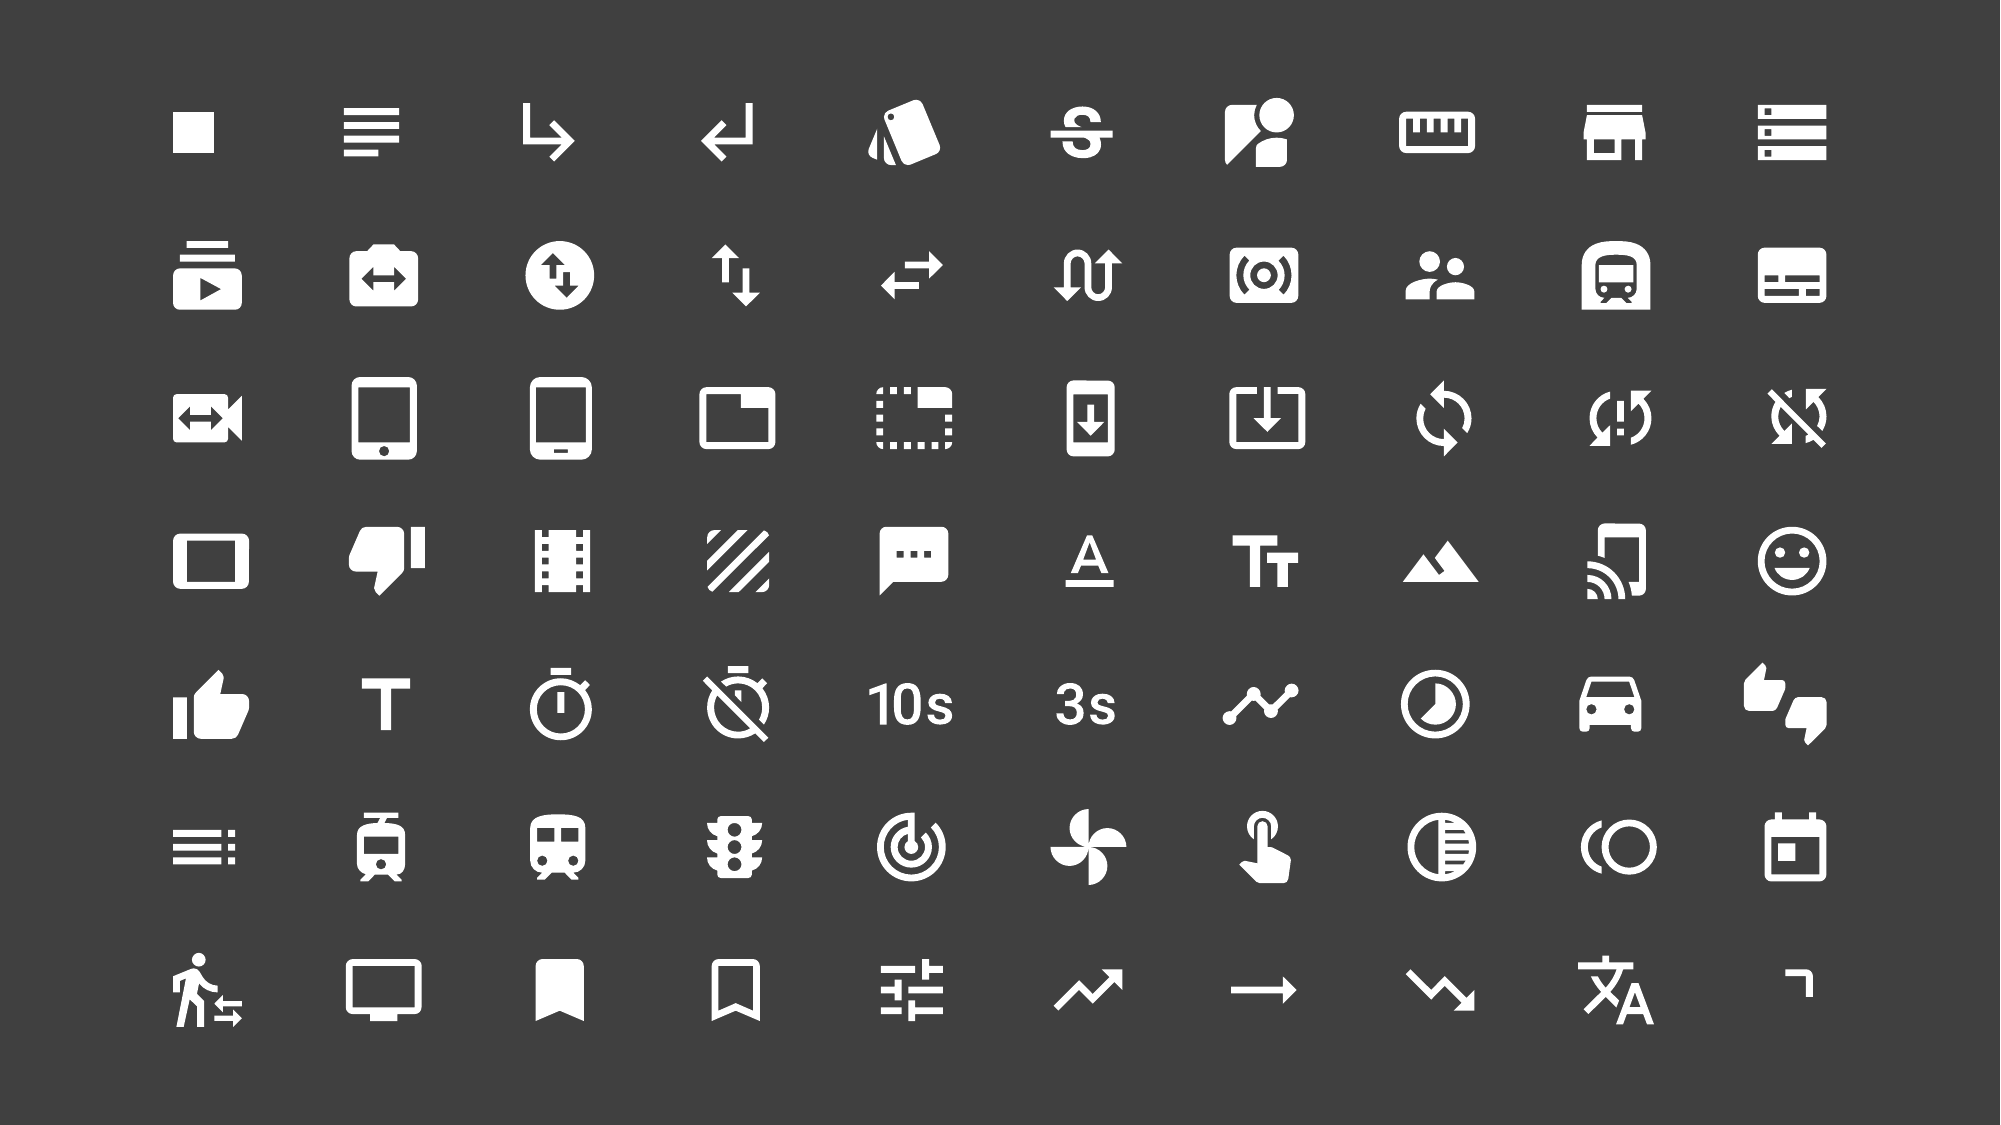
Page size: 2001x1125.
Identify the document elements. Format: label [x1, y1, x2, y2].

text_box [356, 812, 406, 882]
text_box [1757, 247, 1827, 303]
text_box [1617, 400, 1624, 422]
text_box [890, 442, 897, 450]
text_box [721, 676, 770, 725]
text_box [529, 678, 592, 741]
text_box [1416, 403, 1458, 457]
text_box [1065, 580, 1114, 587]
text_box [173, 829, 222, 837]
text_box [1053, 969, 1123, 1011]
text_box [728, 551, 770, 593]
text_box [1785, 969, 1813, 997]
text_box [1419, 251, 1441, 272]
text_box [1402, 540, 1479, 582]
text_box [173, 857, 222, 865]
text_box [1785, 697, 1827, 746]
text_box [173, 268, 242, 310]
text_box [345, 959, 422, 1022]
text_box [173, 968, 218, 1027]
text_box [927, 693, 953, 725]
text_box [1757, 146, 1827, 161]
text_box [945, 414, 953, 422]
text_box [877, 812, 946, 882]
text_box [876, 414, 884, 422]
text_box [945, 428, 953, 436]
text_box [351, 377, 417, 460]
text_box [214, 1009, 242, 1027]
text_box [343, 149, 379, 157]
text_box [876, 428, 884, 436]
text_box [1066, 380, 1115, 457]
text_box [727, 666, 749, 674]
text_box [343, 108, 400, 116]
text_box [349, 244, 419, 307]
text_box [523, 103, 575, 162]
text_box [1805, 388, 1827, 431]
text_box [1589, 391, 1611, 446]
text_box [1222, 683, 1299, 725]
text_box [1232, 535, 1278, 587]
text_box [535, 959, 584, 1022]
text_box [1405, 278, 1438, 300]
text_box [1239, 821, 1291, 884]
text_box [1764, 812, 1827, 882]
text_box [525, 241, 595, 310]
text_box [1743, 662, 1786, 711]
text_box [1581, 241, 1651, 310]
text_box [922, 959, 943, 980]
text_box [1090, 693, 1115, 725]
text_box [529, 377, 592, 460]
text_box [348, 526, 405, 596]
text_box [1070, 535, 1109, 574]
text_box [904, 251, 943, 279]
text_box [1586, 104, 1643, 112]
text_box [173, 533, 250, 589]
text_box [1630, 390, 1652, 445]
text_box [1446, 257, 1465, 276]
text_box [1757, 125, 1827, 140]
text_box [1247, 810, 1278, 840]
text_box [908, 1000, 943, 1022]
text_box [732, 268, 760, 307]
text_box [1400, 669, 1470, 739]
text_box [707, 530, 770, 592]
text_box [879, 526, 949, 596]
text_box [1430, 380, 1472, 434]
text_box [173, 697, 187, 739]
text_box [1050, 130, 1113, 159]
text_box [186, 241, 229, 248]
text_box [1231, 976, 1297, 1004]
text_box [1063, 106, 1101, 128]
text_box [1583, 115, 1646, 161]
text_box [917, 387, 953, 408]
text_box [550, 667, 572, 675]
text_box [1229, 387, 1306, 450]
text_box [1229, 247, 1299, 303]
text_box [880, 1007, 902, 1015]
text_box [1407, 812, 1477, 882]
text_box [1757, 104, 1827, 119]
text_box [903, 442, 911, 450]
text_box [868, 128, 878, 160]
text_box [1587, 561, 1626, 600]
text_box [1399, 111, 1476, 154]
text_box [173, 111, 215, 154]
text_box [173, 843, 222, 851]
text_box [880, 979, 902, 1001]
text_box [1267, 552, 1299, 587]
text_box [700, 103, 753, 162]
text_box [1224, 104, 1261, 165]
text_box [343, 135, 400, 143]
text_box [1757, 526, 1827, 596]
text_box [228, 829, 236, 837]
text_box [530, 814, 586, 880]
text_box [1056, 683, 1084, 725]
text_box [869, 683, 887, 725]
text_box [1436, 282, 1475, 300]
text_box [343, 122, 400, 129]
text_box [880, 965, 916, 973]
text_box [707, 816, 763, 879]
text_box [1767, 389, 1826, 448]
text_box [1259, 97, 1294, 133]
text_box [876, 442, 884, 450]
text_box [1405, 969, 1475, 1011]
text_box [931, 442, 939, 450]
text_box [890, 387, 897, 395]
text_box [179, 254, 235, 262]
text_box [945, 442, 953, 450]
text_box [1580, 820, 1602, 874]
text_box [1601, 819, 1657, 875]
text_box [191, 952, 206, 967]
text_box [410, 526, 425, 569]
text_box [903, 387, 911, 395]
text_box [1255, 137, 1287, 167]
text_box [876, 400, 884, 408]
text_box [876, 387, 884, 395]
text_box [702, 676, 769, 743]
text_box [228, 843, 236, 851]
text_box [917, 442, 925, 450]
text_box [361, 678, 411, 731]
text_box [699, 387, 776, 450]
text_box [193, 669, 250, 739]
text_box [1578, 955, 1634, 1015]
text_box [883, 99, 941, 166]
text_box [1050, 809, 1127, 886]
text_box [1616, 983, 1655, 1025]
text_box [1617, 428, 1624, 436]
text_box [534, 530, 591, 593]
text_box [228, 857, 236, 865]
text_box [711, 244, 740, 283]
text_box [1597, 523, 1646, 596]
text_box [214, 995, 242, 1013]
text_box [173, 394, 242, 443]
text_box [880, 271, 919, 300]
text_box [908, 986, 943, 994]
text_box [1053, 249, 1123, 302]
text_box [711, 959, 760, 1022]
text_box [893, 683, 921, 725]
text_box [1579, 676, 1642, 732]
